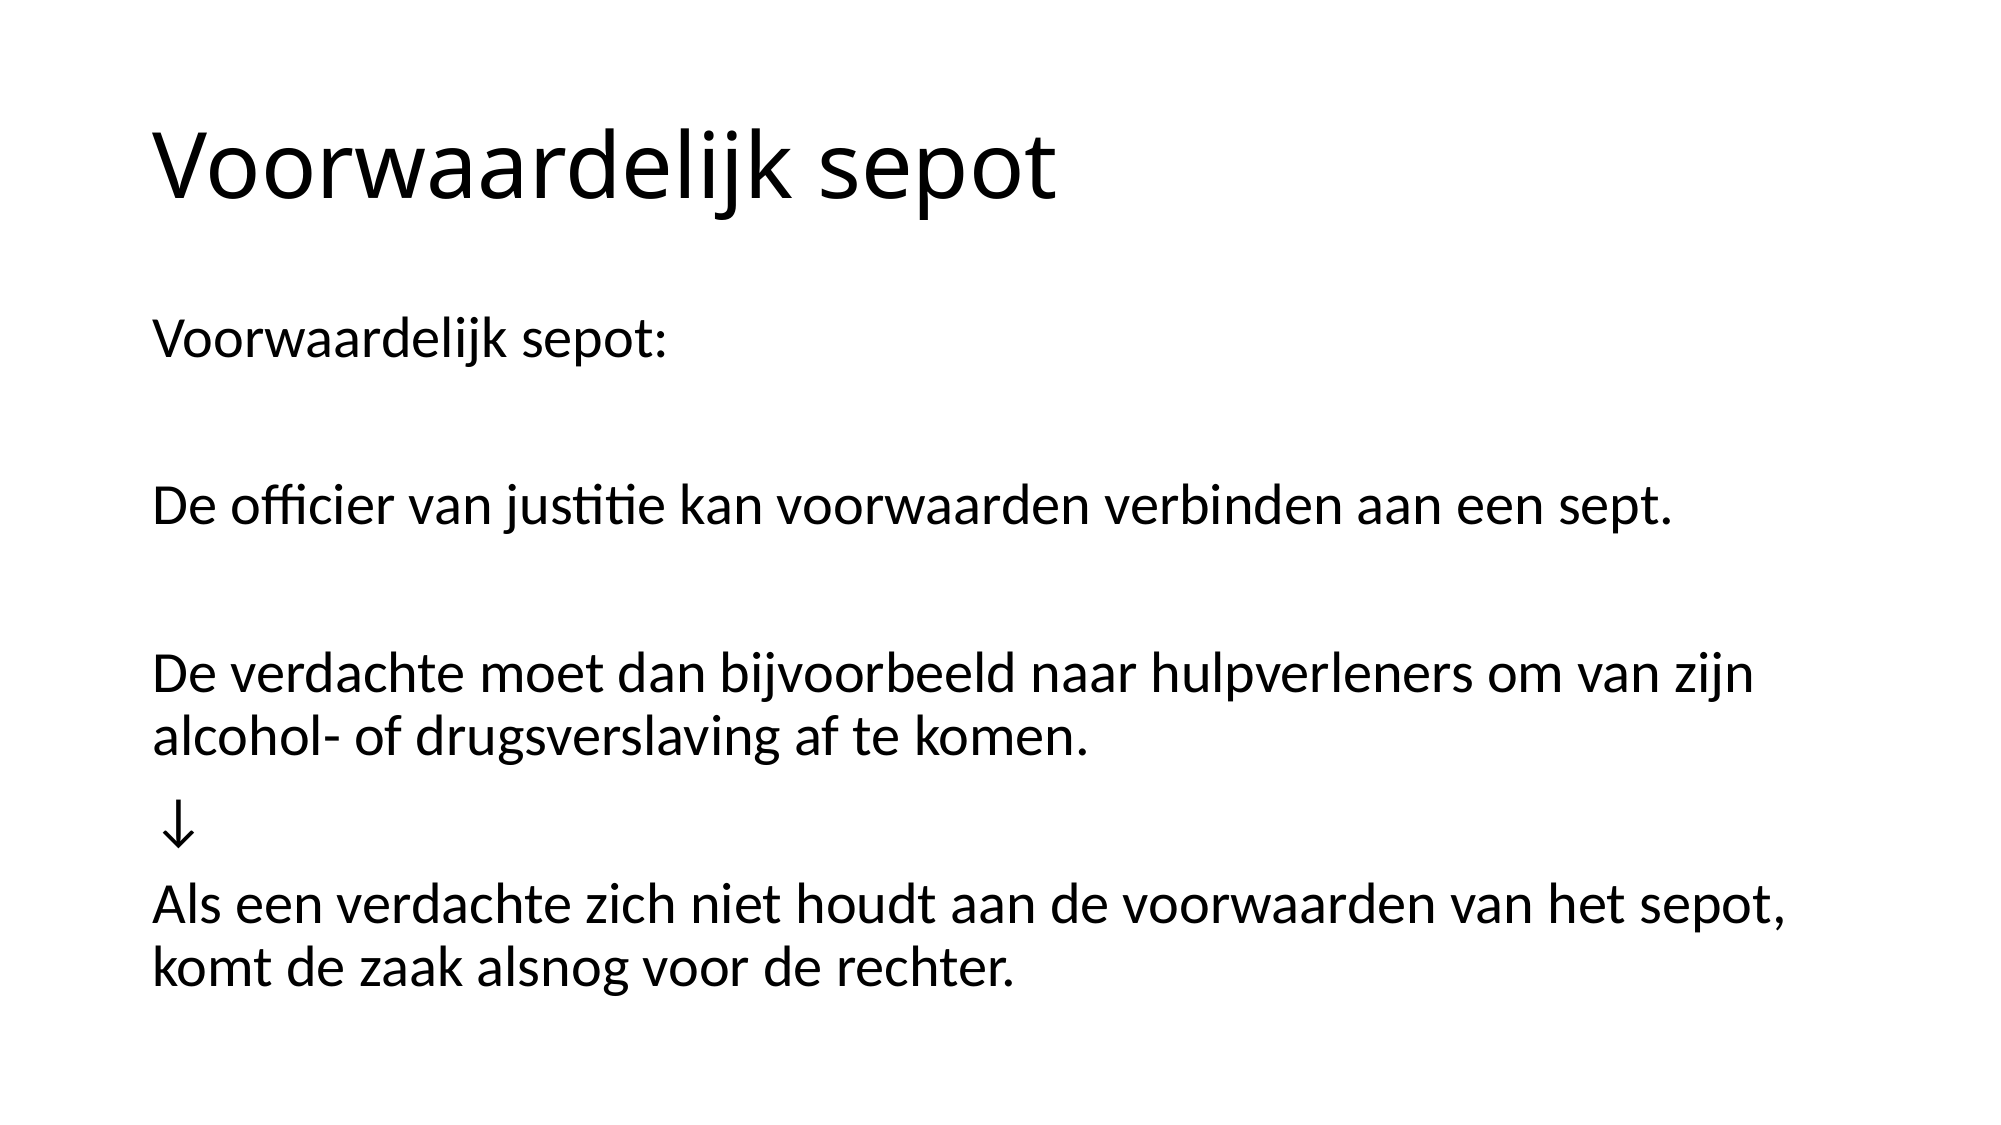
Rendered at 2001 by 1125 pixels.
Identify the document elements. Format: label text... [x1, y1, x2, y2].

title Voorwaardelijk sepot [137, 59, 1863, 278]
list Voorwaardelijk sepot: De officier van justitie kan voorwaarden verbinden aan een sept. De verdachte moet dan bijvoorbeeld naar hulpverleners om van zijn alcohol- of drugsverslaving af te komen. ↓ Als een verdachte zich niet houdt aan de voorwaarden van het sepot, komt de zaak alsnog voor de rechter. [137, 299, 1863, 1014]
